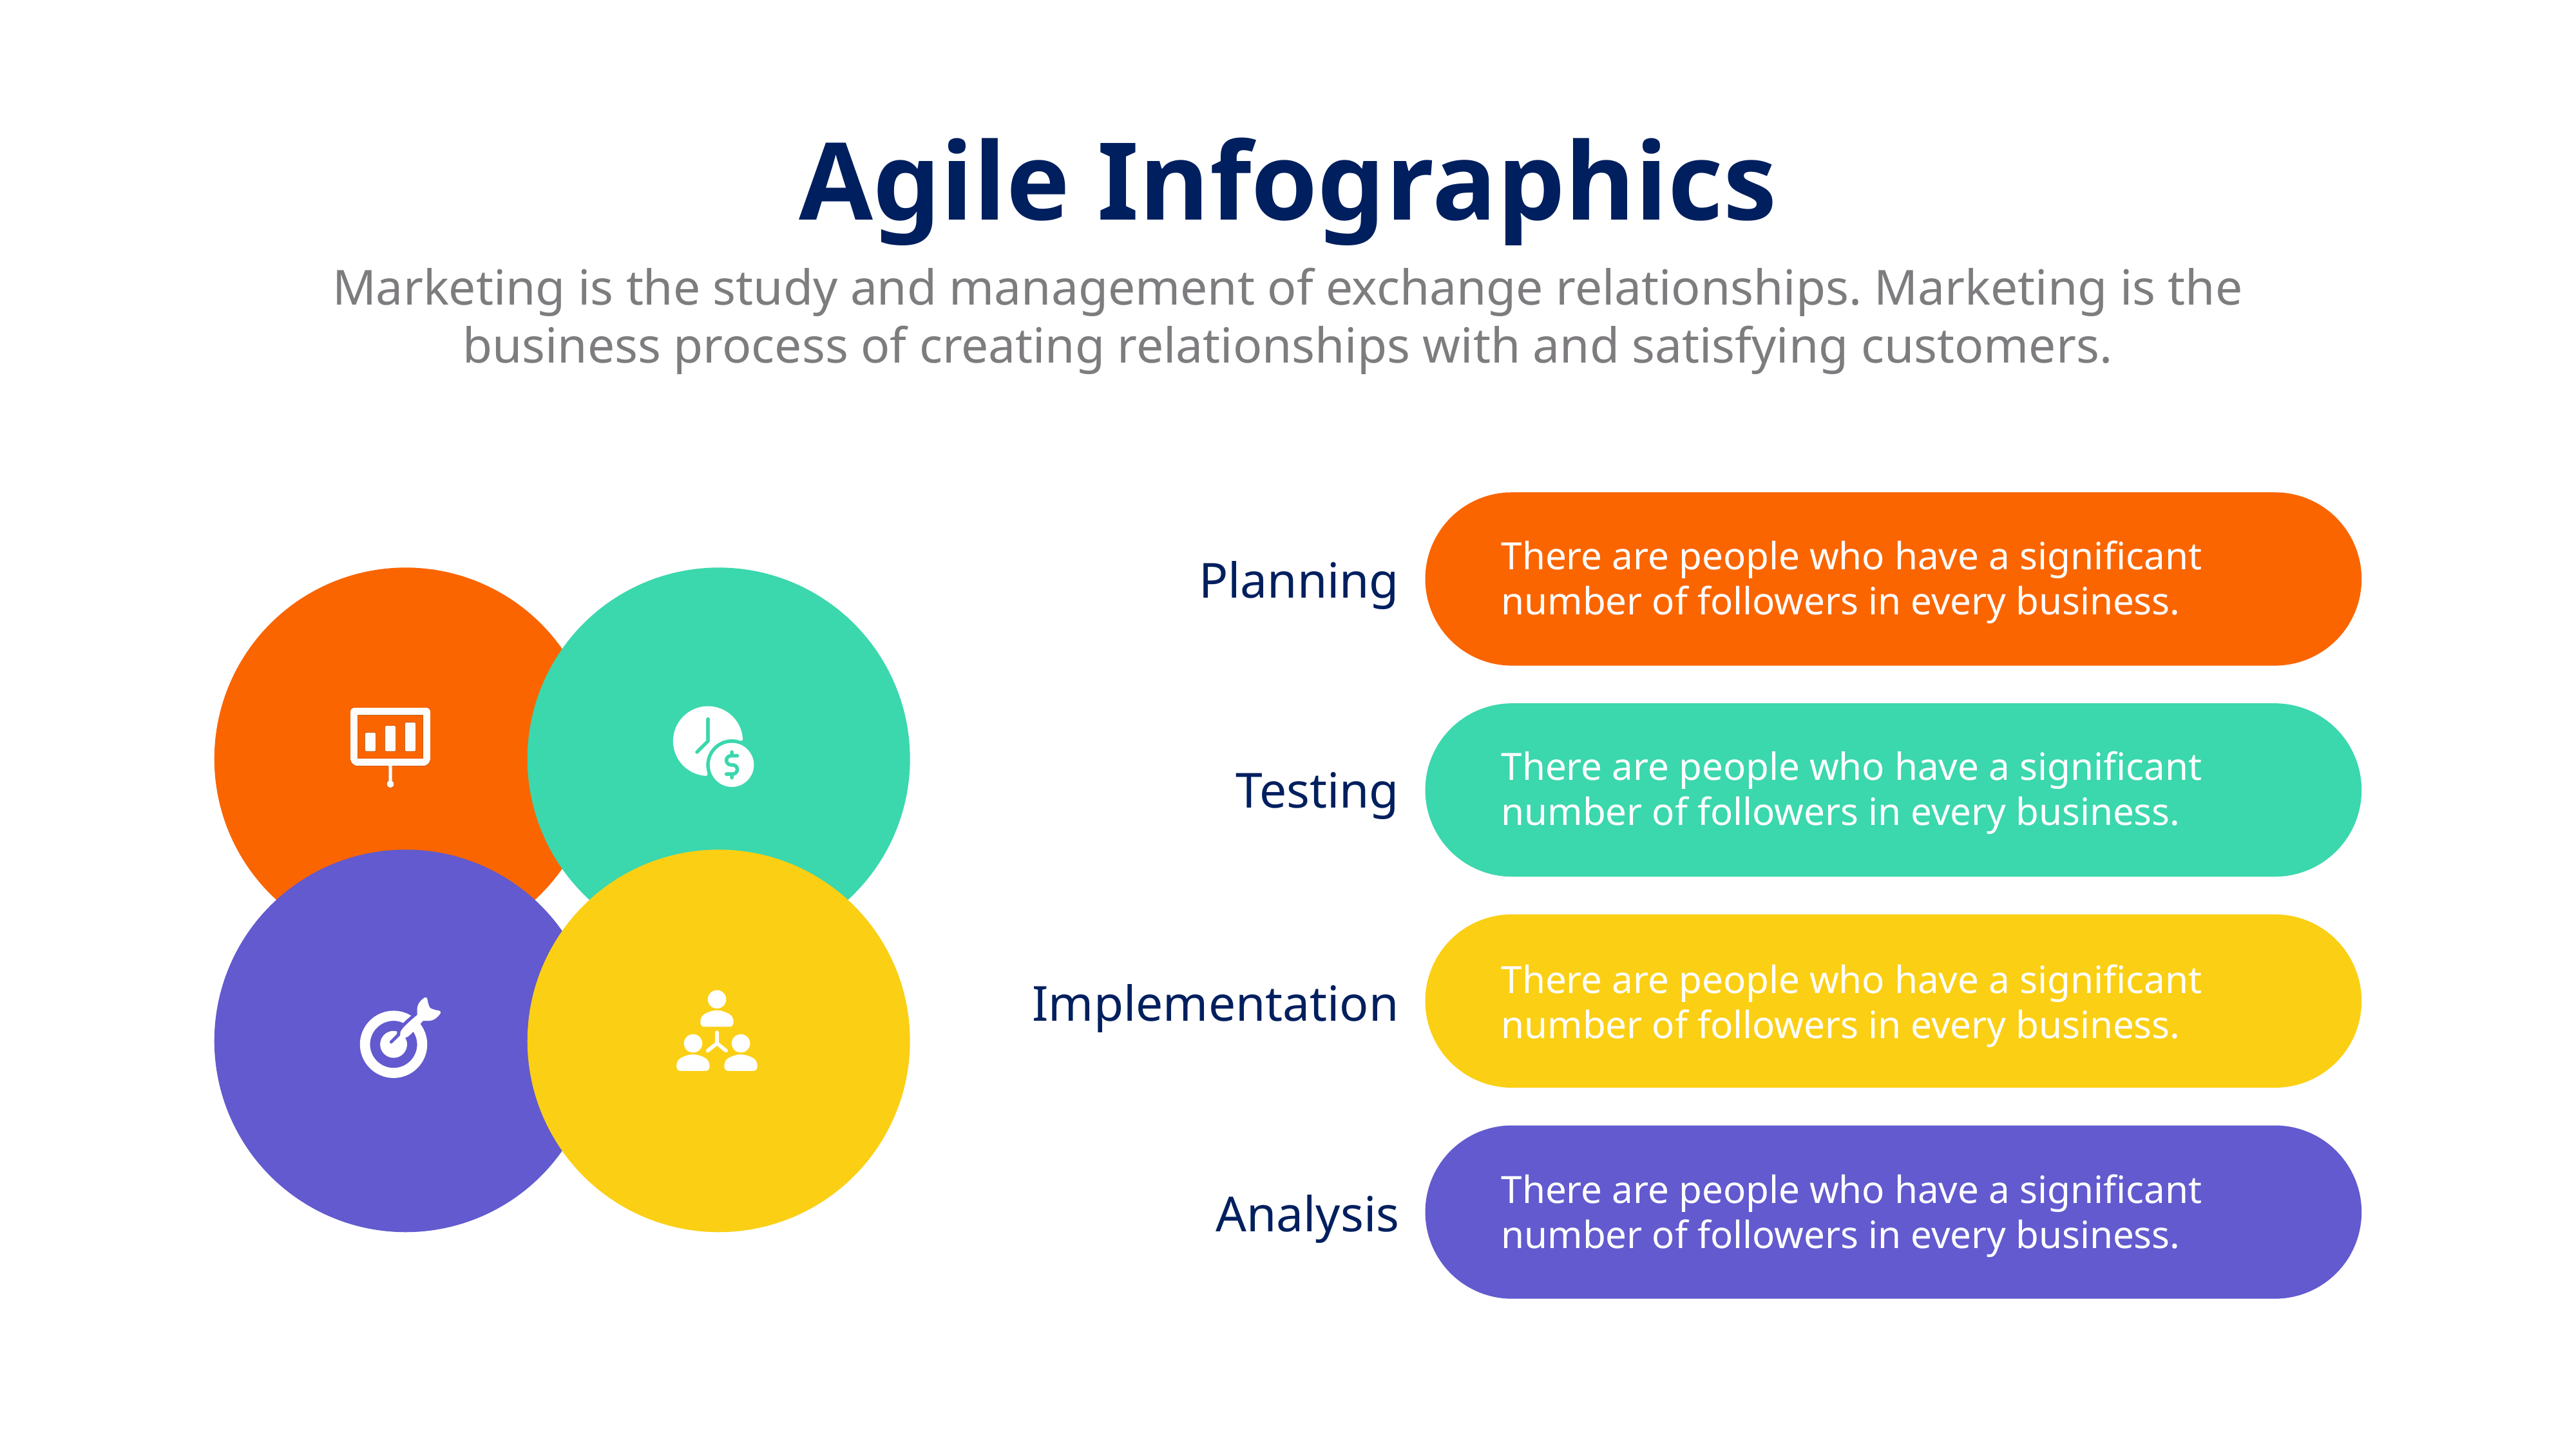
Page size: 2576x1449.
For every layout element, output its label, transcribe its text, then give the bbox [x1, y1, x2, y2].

text_box [1424, 703, 2363, 878]
text_box Agile Infographics [789, 108, 1787, 247]
text_box There are people who have a significant number of followers in every business. [1491, 1161, 2295, 1261]
picture [350, 708, 430, 788]
text_box Planning [1138, 544, 1409, 612]
text_box [1424, 491, 2363, 667]
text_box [359, 997, 441, 1078]
text_box There are people who have a significant number of followers in every business. [1491, 951, 2295, 1051]
text_box There are people who have a significant number of followers in every business. [1491, 737, 2295, 838]
text_box Implementation [977, 968, 1409, 1036]
text_box Analysis [1138, 1178, 1409, 1246]
text_box Testing [1138, 755, 1409, 823]
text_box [214, 567, 910, 1233]
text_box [676, 990, 758, 1071]
text_box [1424, 1124, 2363, 1300]
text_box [673, 706, 754, 787]
text_box [1424, 913, 2363, 1089]
text_box There are people who have a significant number of followers in every business. [1491, 527, 2295, 627]
text_box Marketing is the study and management of exchange relationships. Marketing is the business process of creating relationships with and satisfying customers. [281, 251, 2295, 377]
